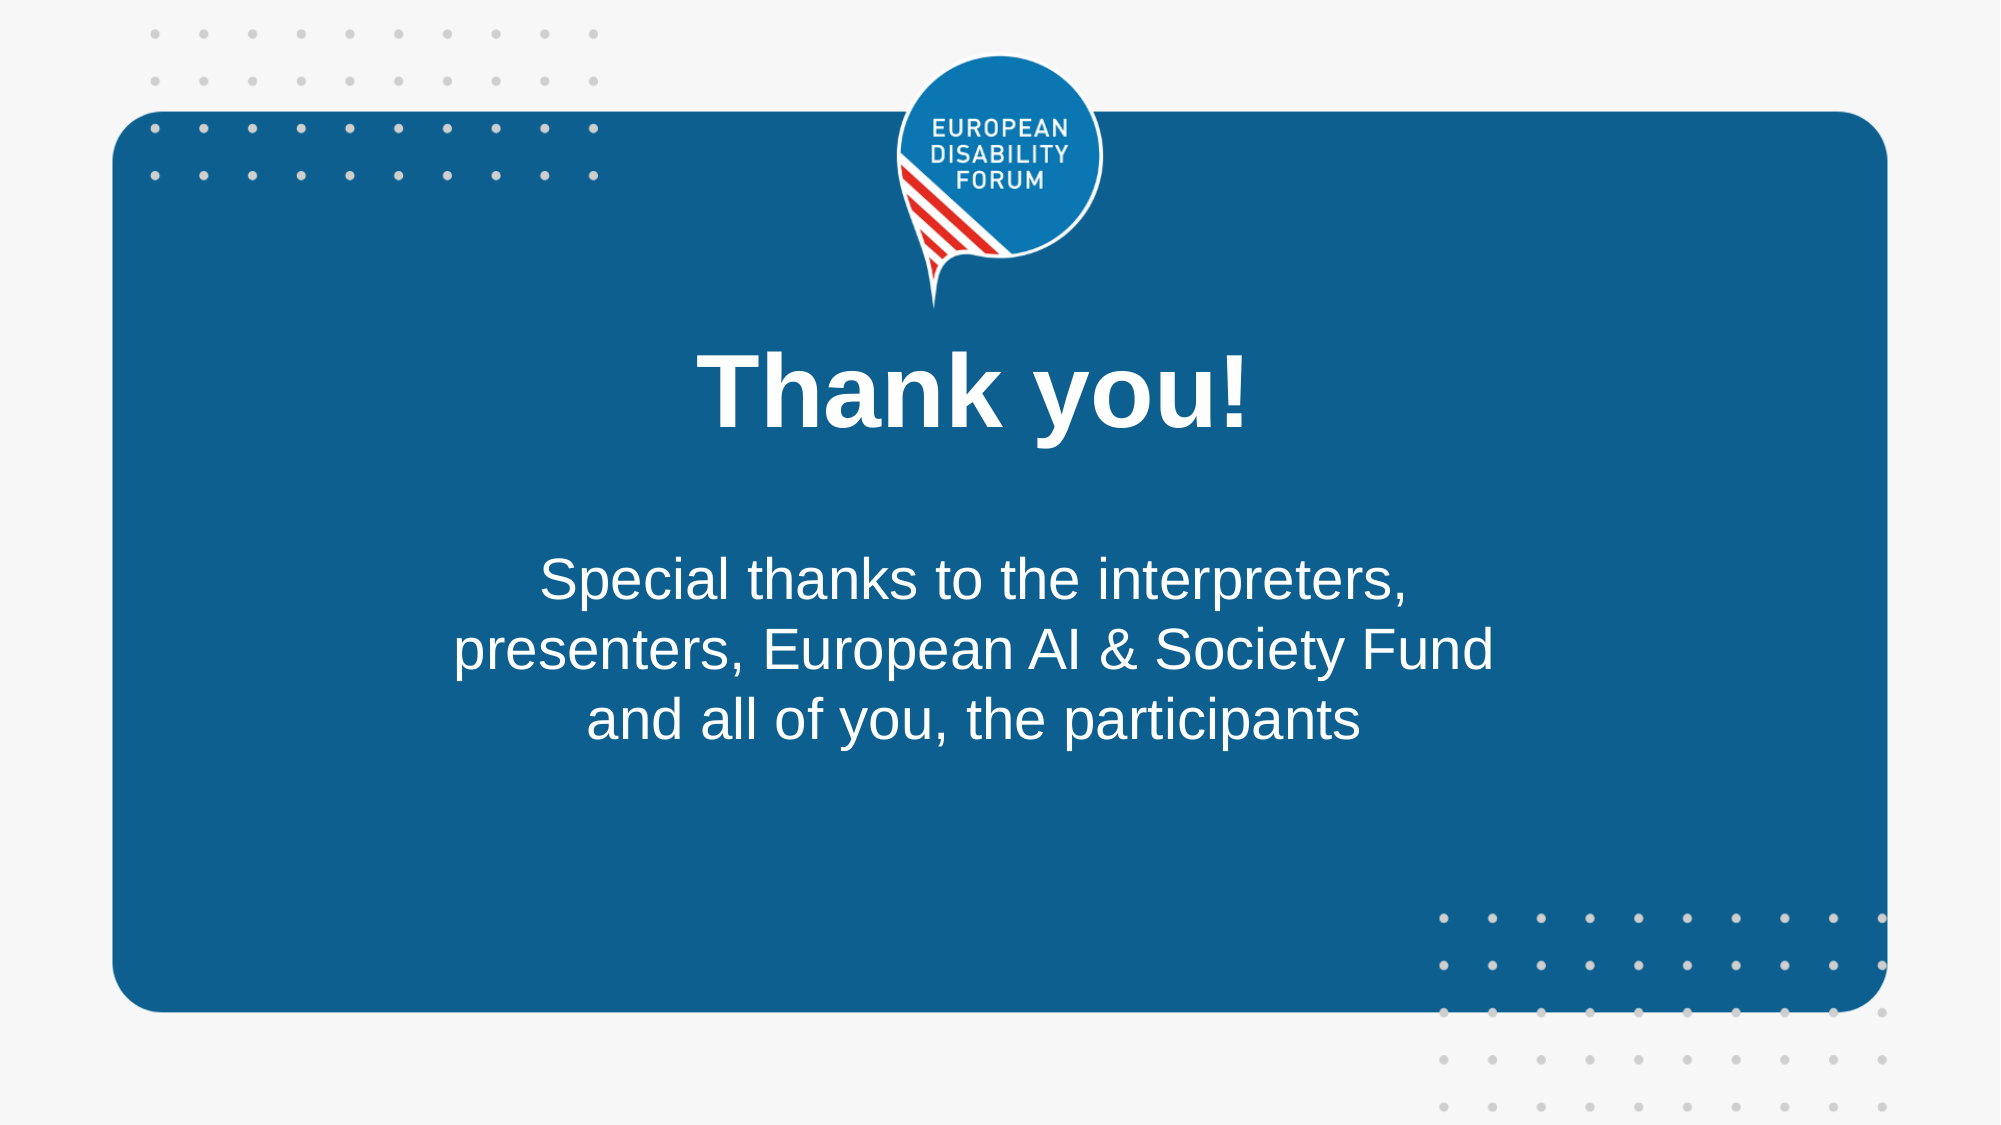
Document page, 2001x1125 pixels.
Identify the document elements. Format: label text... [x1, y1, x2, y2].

title Thank you! [412, 330, 1538, 463]
list Special thanks to the interpreters, presenters, European AI & Society Fund and all of you, the participants [412, 533, 1538, 828]
picture [0, 0, 2000, 1125]
